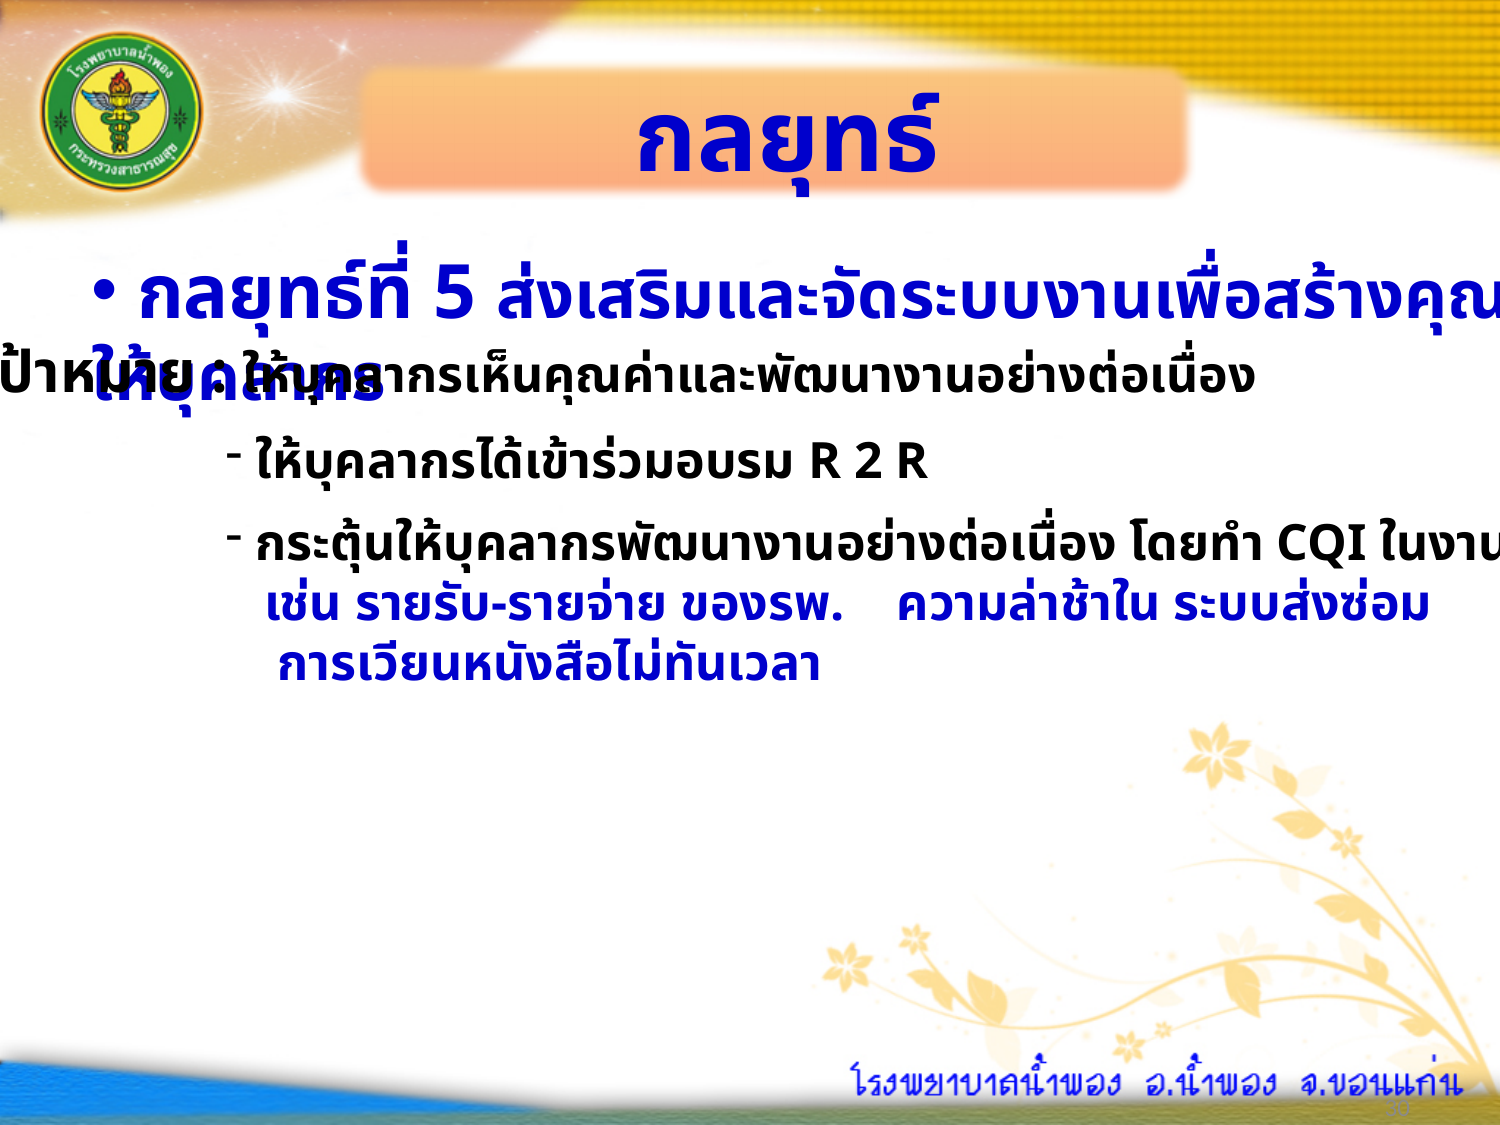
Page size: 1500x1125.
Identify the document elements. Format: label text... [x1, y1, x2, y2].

slide_number 30 [1074, 1076, 1425, 1125]
text_box ให้บุคลากรได้เข้าร่วมอบรม R 2 R กระตุ้นให้บุคลากรพัฒนางานอย่างต่อเนื่อง โดยทำ CQI ในงานประจำ เช่น รายรับ-รายจ่าย ของรพ. ความล่าช้าใน ระบบส่งซ่อม การเวียนหนังสือไม่ทันเวลา [210, 420, 1500, 999]
text_box กลยุทธ์ที่ 5 ส่งเสริมและจัดระบบงานเพื่อสร้างคุณค่าให้บุคลากร [70, 233, 1500, 515]
picture [0, 0, 1500, 327]
picture [0, 412, 1500, 1125]
text_box กลยุทธ์ [93, 42, 1477, 222]
text_box เป้าหมาย : ให้บุคลากรเห็นคุณค่าและพัฒนางานอย่างต่อเนื่อง [0, 327, 1273, 412]
